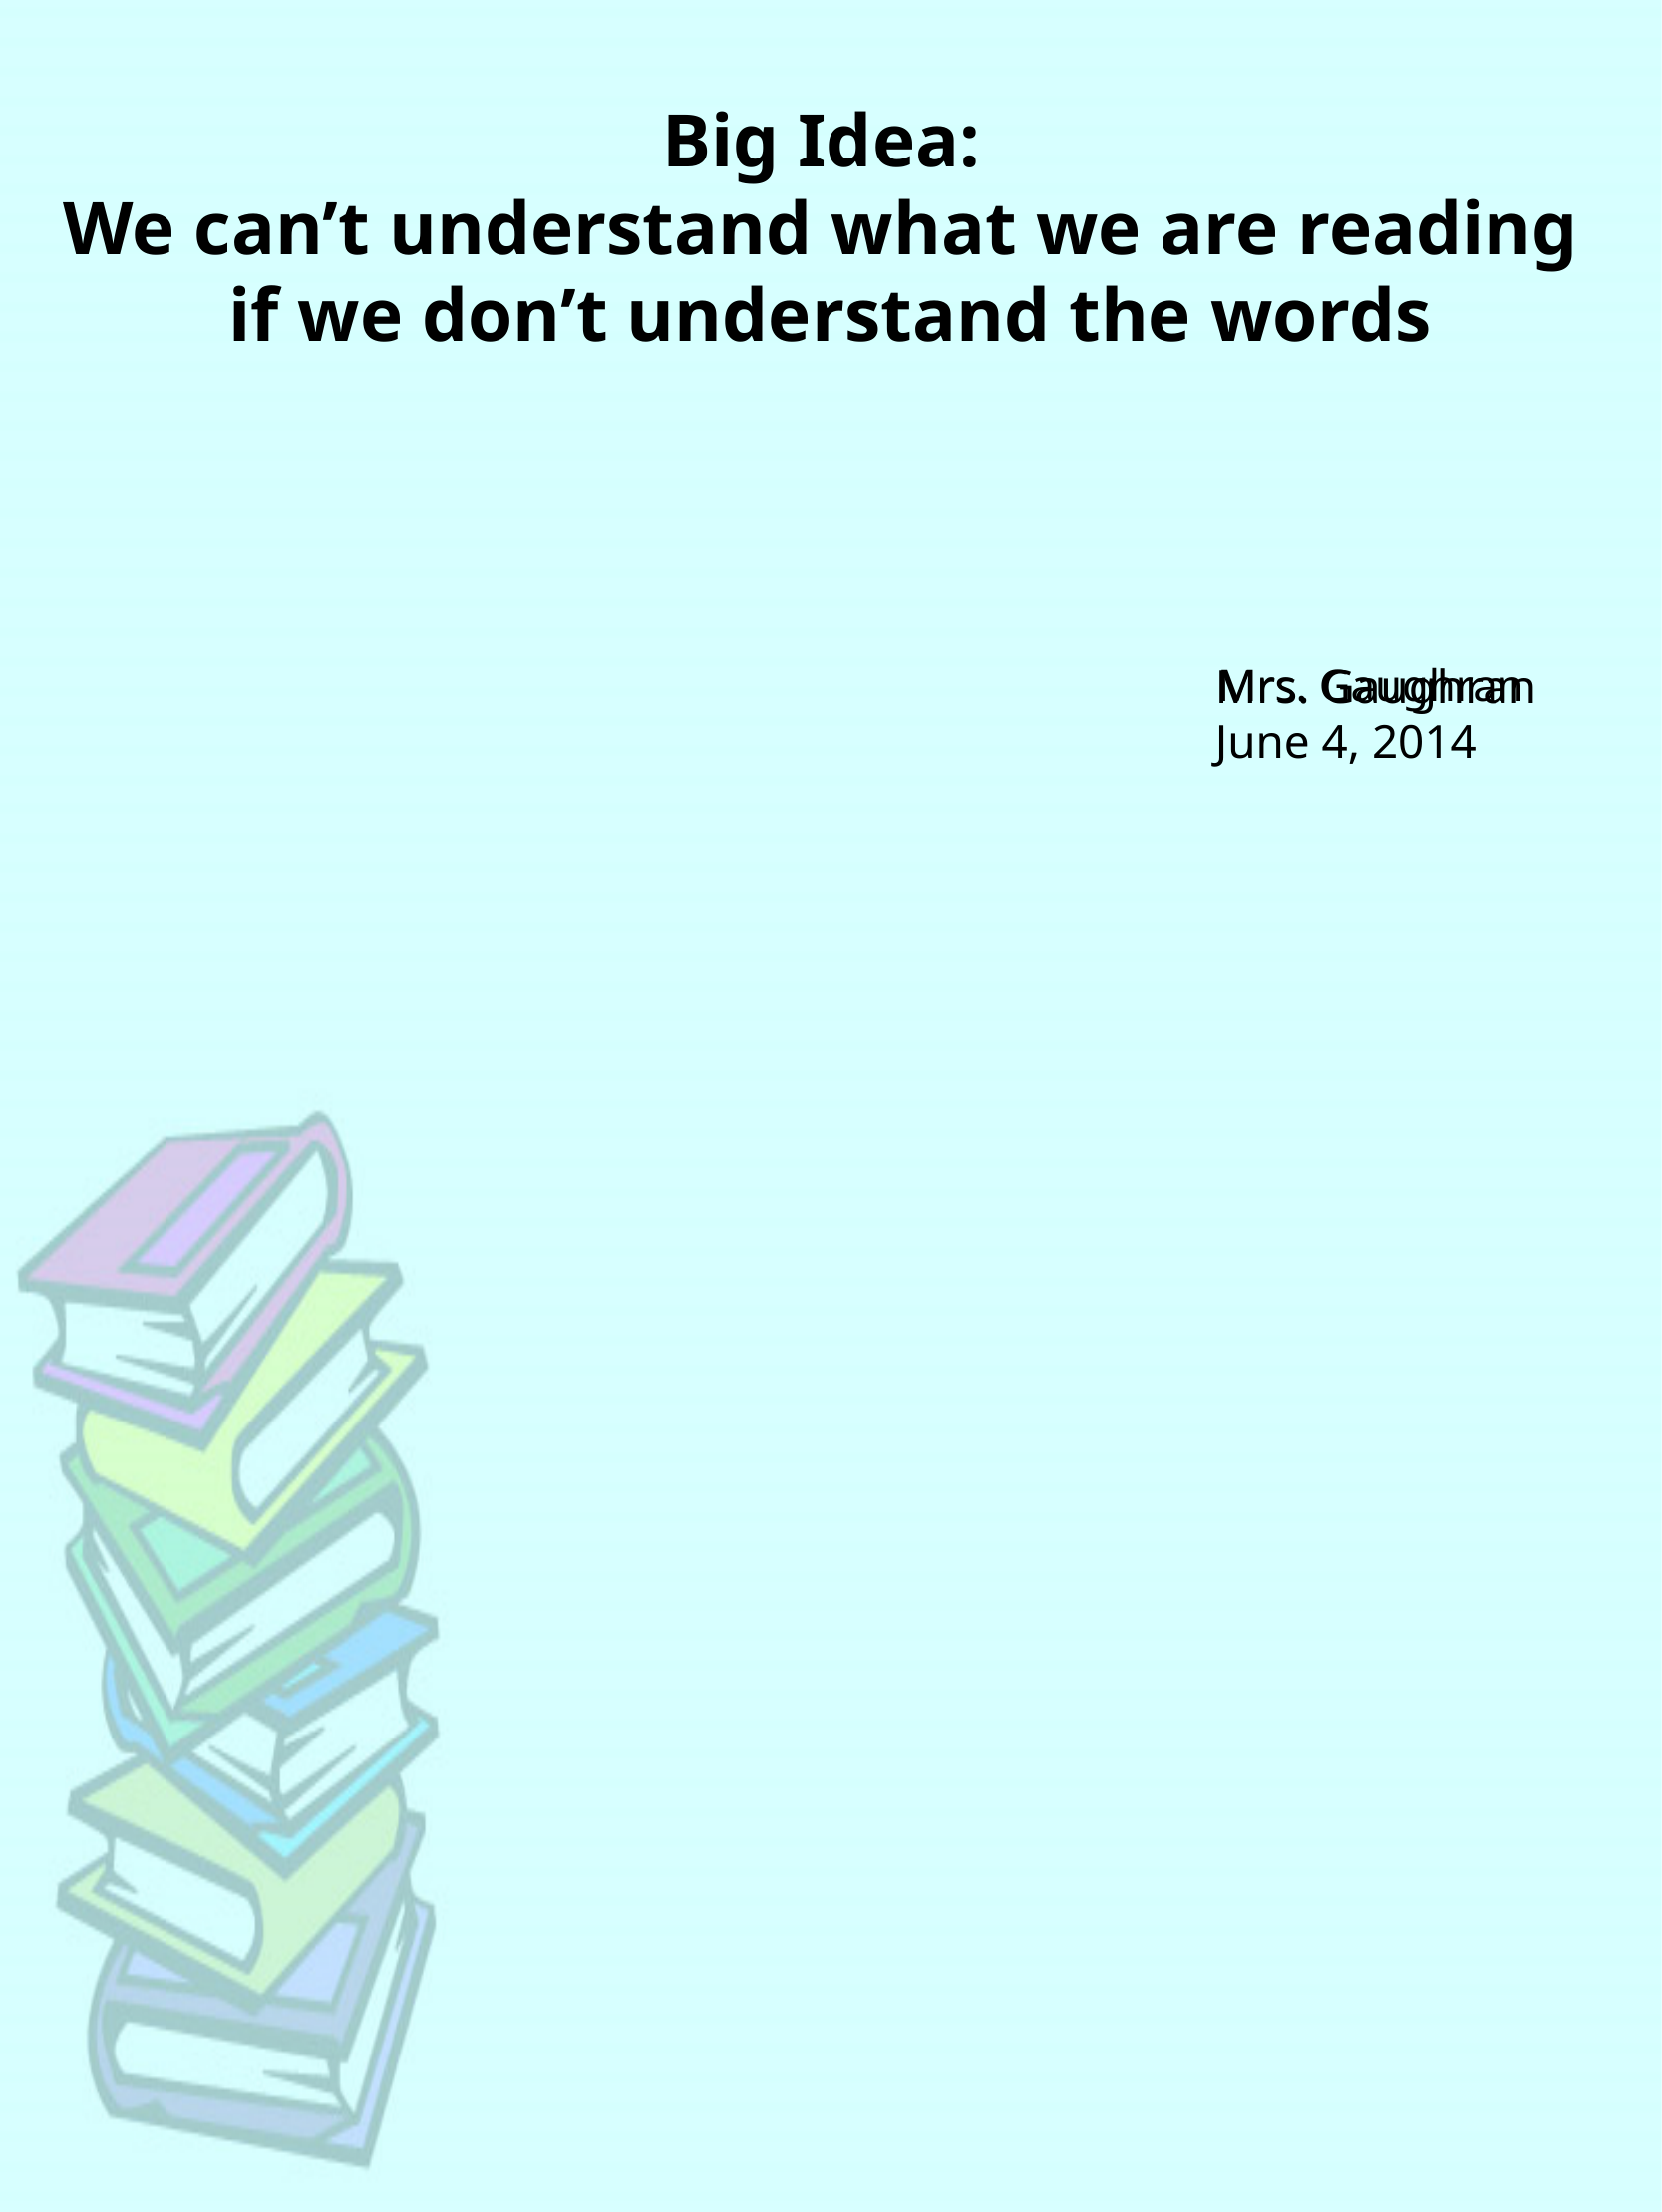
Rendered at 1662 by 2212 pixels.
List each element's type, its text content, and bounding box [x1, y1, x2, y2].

text_box Mrs. Gaughran June 4, 2014 [1200, 650, 1629, 775]
picture [0, 0, 1662, 2212]
text_box Big Idea: We can’t understand what we are reading if we don’t understand the words [37, 87, 1625, 364]
text_box Mrs. Gaughran [1202, 650, 1627, 718]
